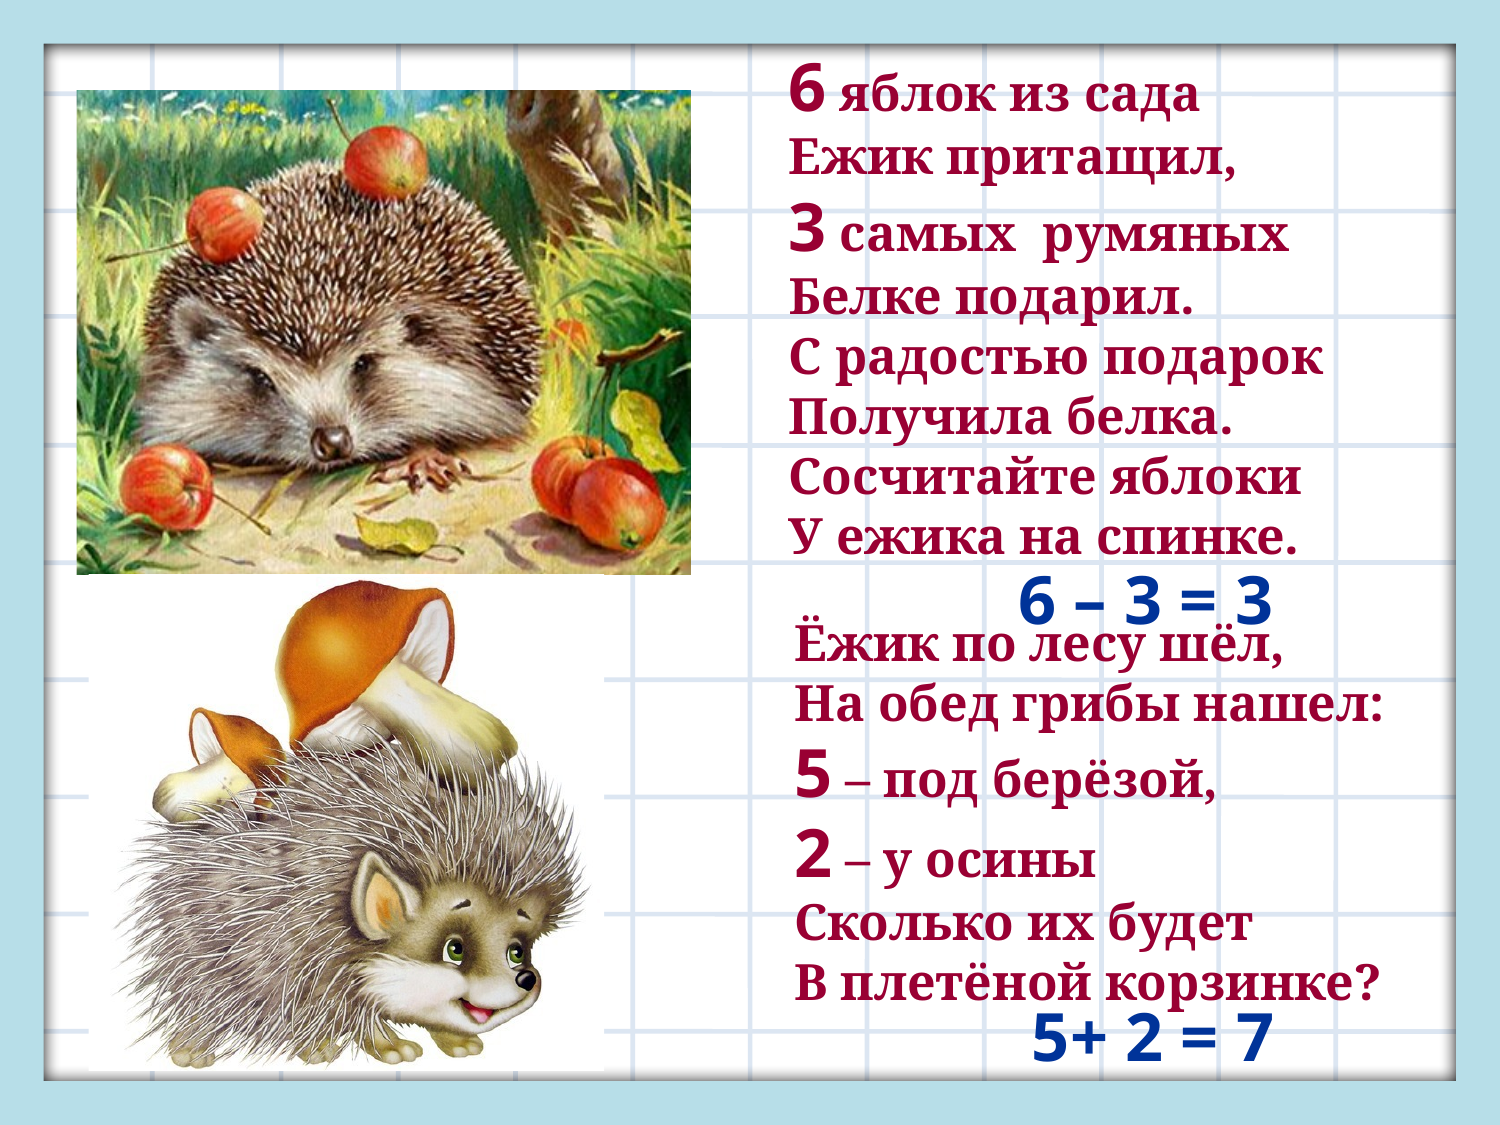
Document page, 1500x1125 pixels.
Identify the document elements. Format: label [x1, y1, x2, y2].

picture [76, 89, 692, 1071]
text_box [0, 0, 1500, 1125]
